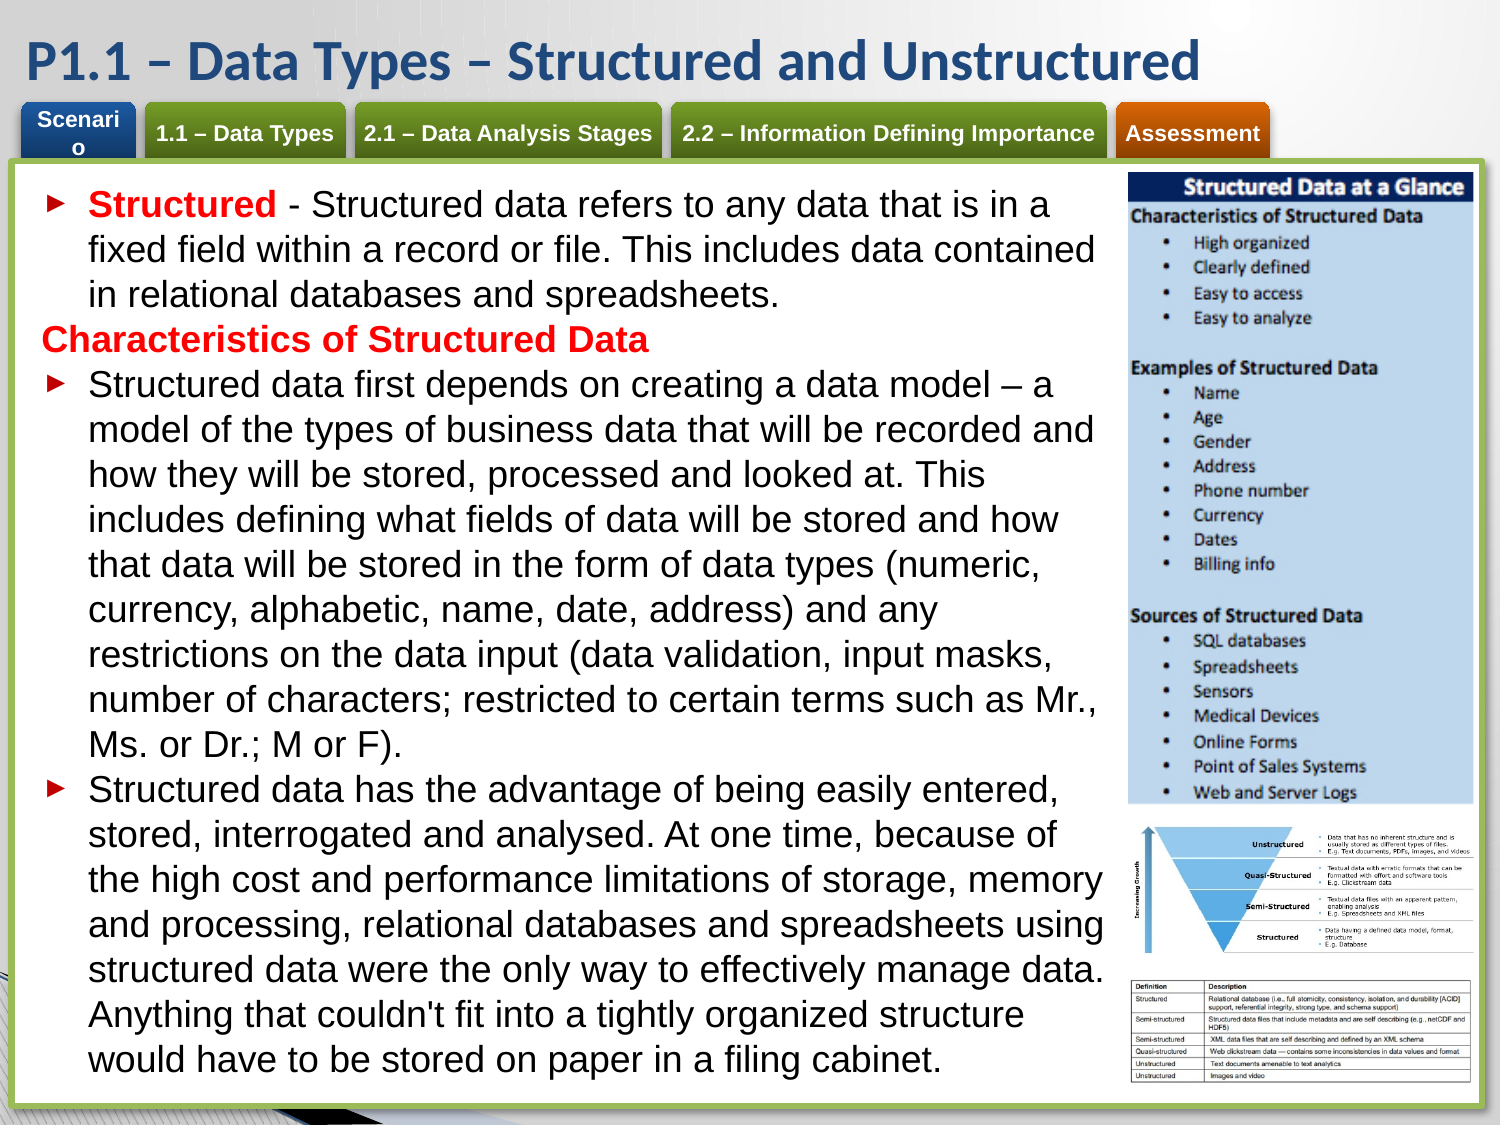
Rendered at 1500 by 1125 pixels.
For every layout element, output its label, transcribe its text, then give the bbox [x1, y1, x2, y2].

picture [1127, 172, 1474, 805]
picture [1127, 822, 1474, 955]
picture [281, 1114, 303, 1125]
picture [1127, 979, 1474, 1083]
text_box Structured - Structured data refers to any data that is in a fixed field within a record or file. This includes data contained in relational databases and spreadsheets. Characteristics of Structured Data Structured data first depends on creating a data model – a model of the types of business data that will be recorded and how they will be stored, processed and looked at. This includes defining what fields of data will be stored and how that data will be stored in the form of data types (numeric, currency, alphabetic, name, date, address) and any restrictions on the data input (data validation, input masks, number of characters; restricted to certain terms such as Mr., Ms. or Dr.; M or F). Structured data has the advantage of being easily entered, stored, interrogated and analysed. At one time, because of the high cost and performance limitations of storage, memory and processing, relational databases and spreadsheets using structured data were the only way to effectively manage data. Anything that couldn't fit into a tightly organized structure would have to be stored on paper in a filing cabinet. [26, 172, 1128, 1088]
title P1.1 – Data Types – Structured and Unstructured [11, 11, 1270, 102]
